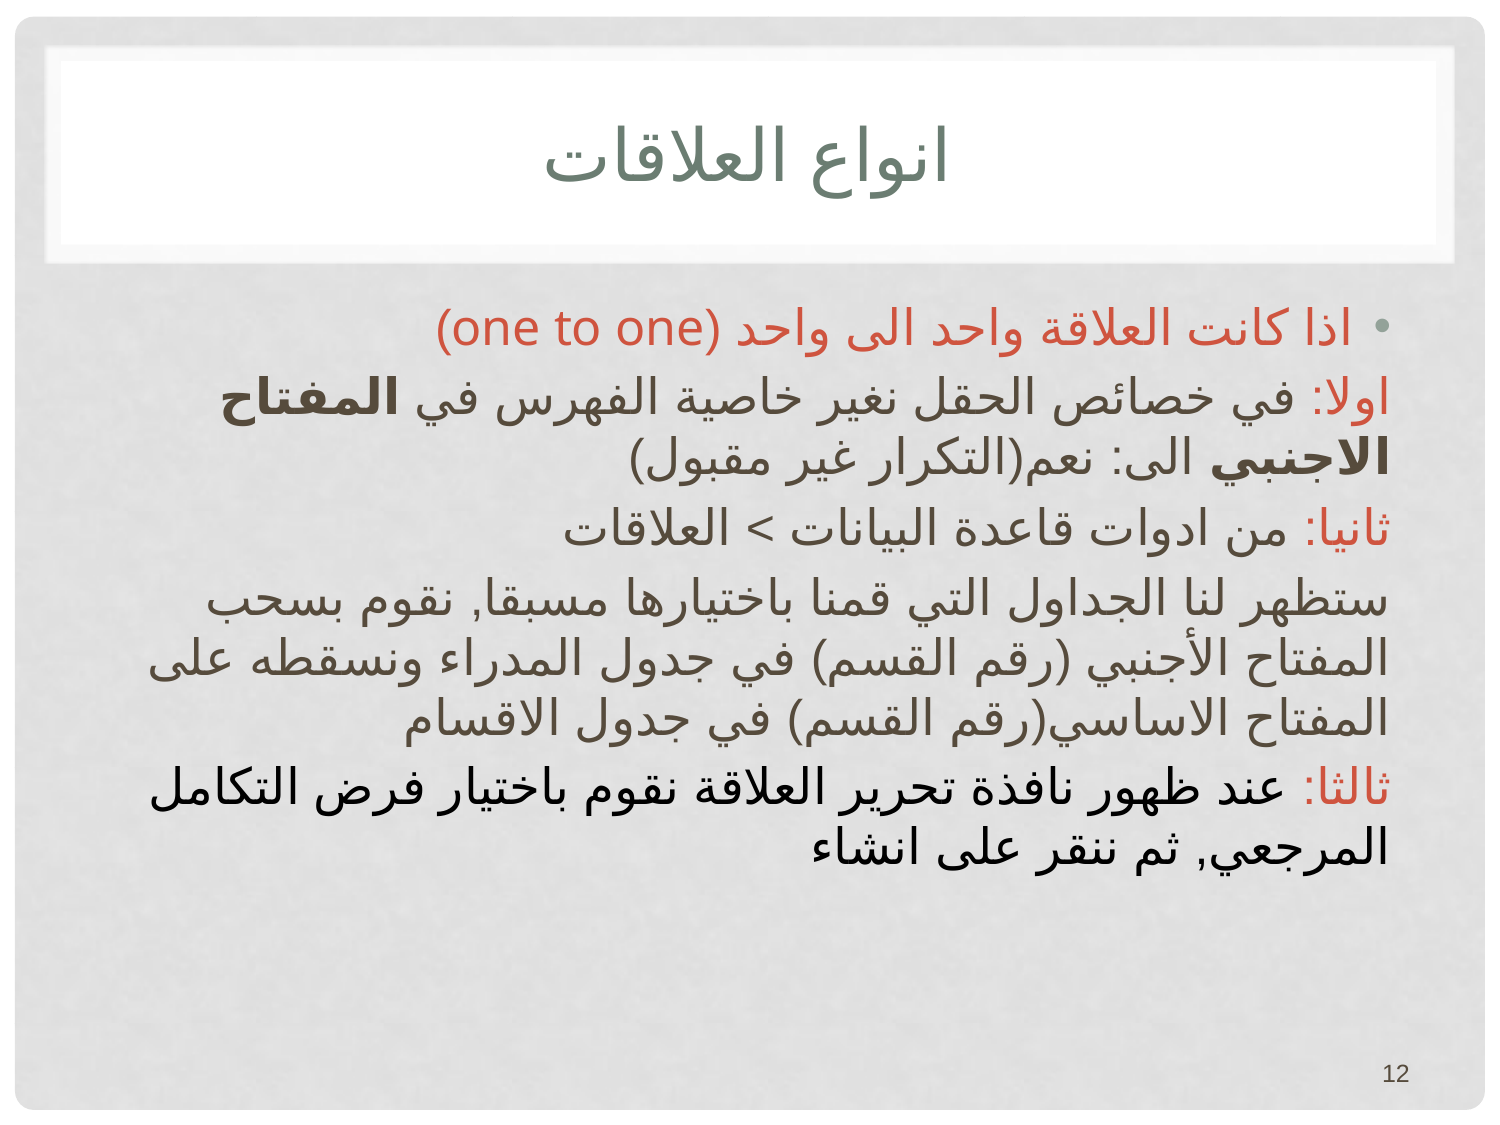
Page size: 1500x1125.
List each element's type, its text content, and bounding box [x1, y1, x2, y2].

slide_number 12 [1074, 1042, 1425, 1103]
title انواع العلاقات [69, 66, 1425, 238]
list اذا كانت العلاقة واحد الى واحد (one to one) اولا: في خصائص الحقل نغير خاصية الفهرس في المفتاح الاجنبي الى: نعم(التكرار غير مقبول) ثانيا: من ادوات قاعدة البيانات > العلاقات ستظهر لنا الجداول التي قمنا باختيارها مسبقا, نقوم بسحب المفتاح الأجنبي (رقم القسم) في جدول المدراء ونسقطه على المفتاح الاساسي(رقم القسم) في جدول الاقسام ثالثا: عند ظهور نافذة تحرير العلاقة نقوم باختيار فرض التكامل المرجعي, ثم ننقر على انشاء [75, 287, 1425, 1005]
